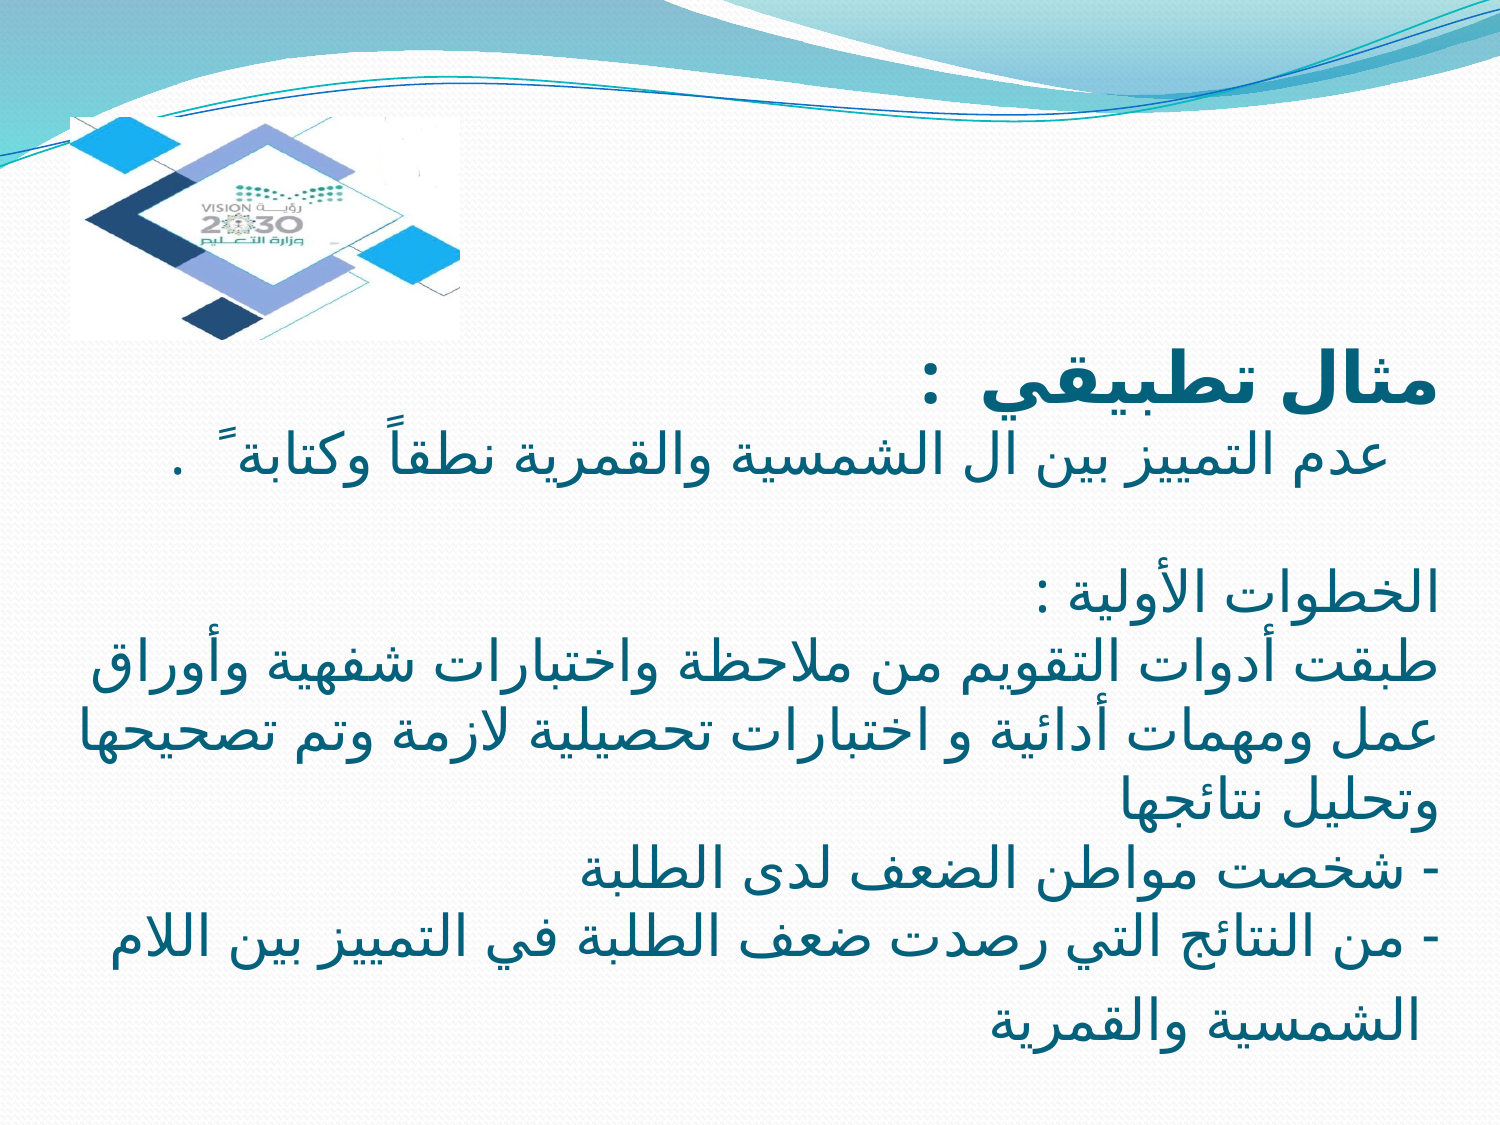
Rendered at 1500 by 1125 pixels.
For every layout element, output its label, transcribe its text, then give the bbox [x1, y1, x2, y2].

picture [70, 116, 461, 340]
title مثال تطبيقي : عدم التمييز بين ال الشمسية والقمرية نطقاً وكتابة ً . الخطوات الأولية : طبقت أدوات التقويم من ملاحظة واختبارات شفهية وأوراق عمل ومهمات أدائية و اختبارات تحصيلية لازمة وتم تصحيحها وتحليل نتائجها - شخصت مواطن الضعف لدى الطلبة - من النتائج التي رصدت ضعف الطلبة في التمييز بين اللام الشمسية والقمرية [35, 35, 1442, 1055]
table_cell الصف: [63, 118, 466, 352]
